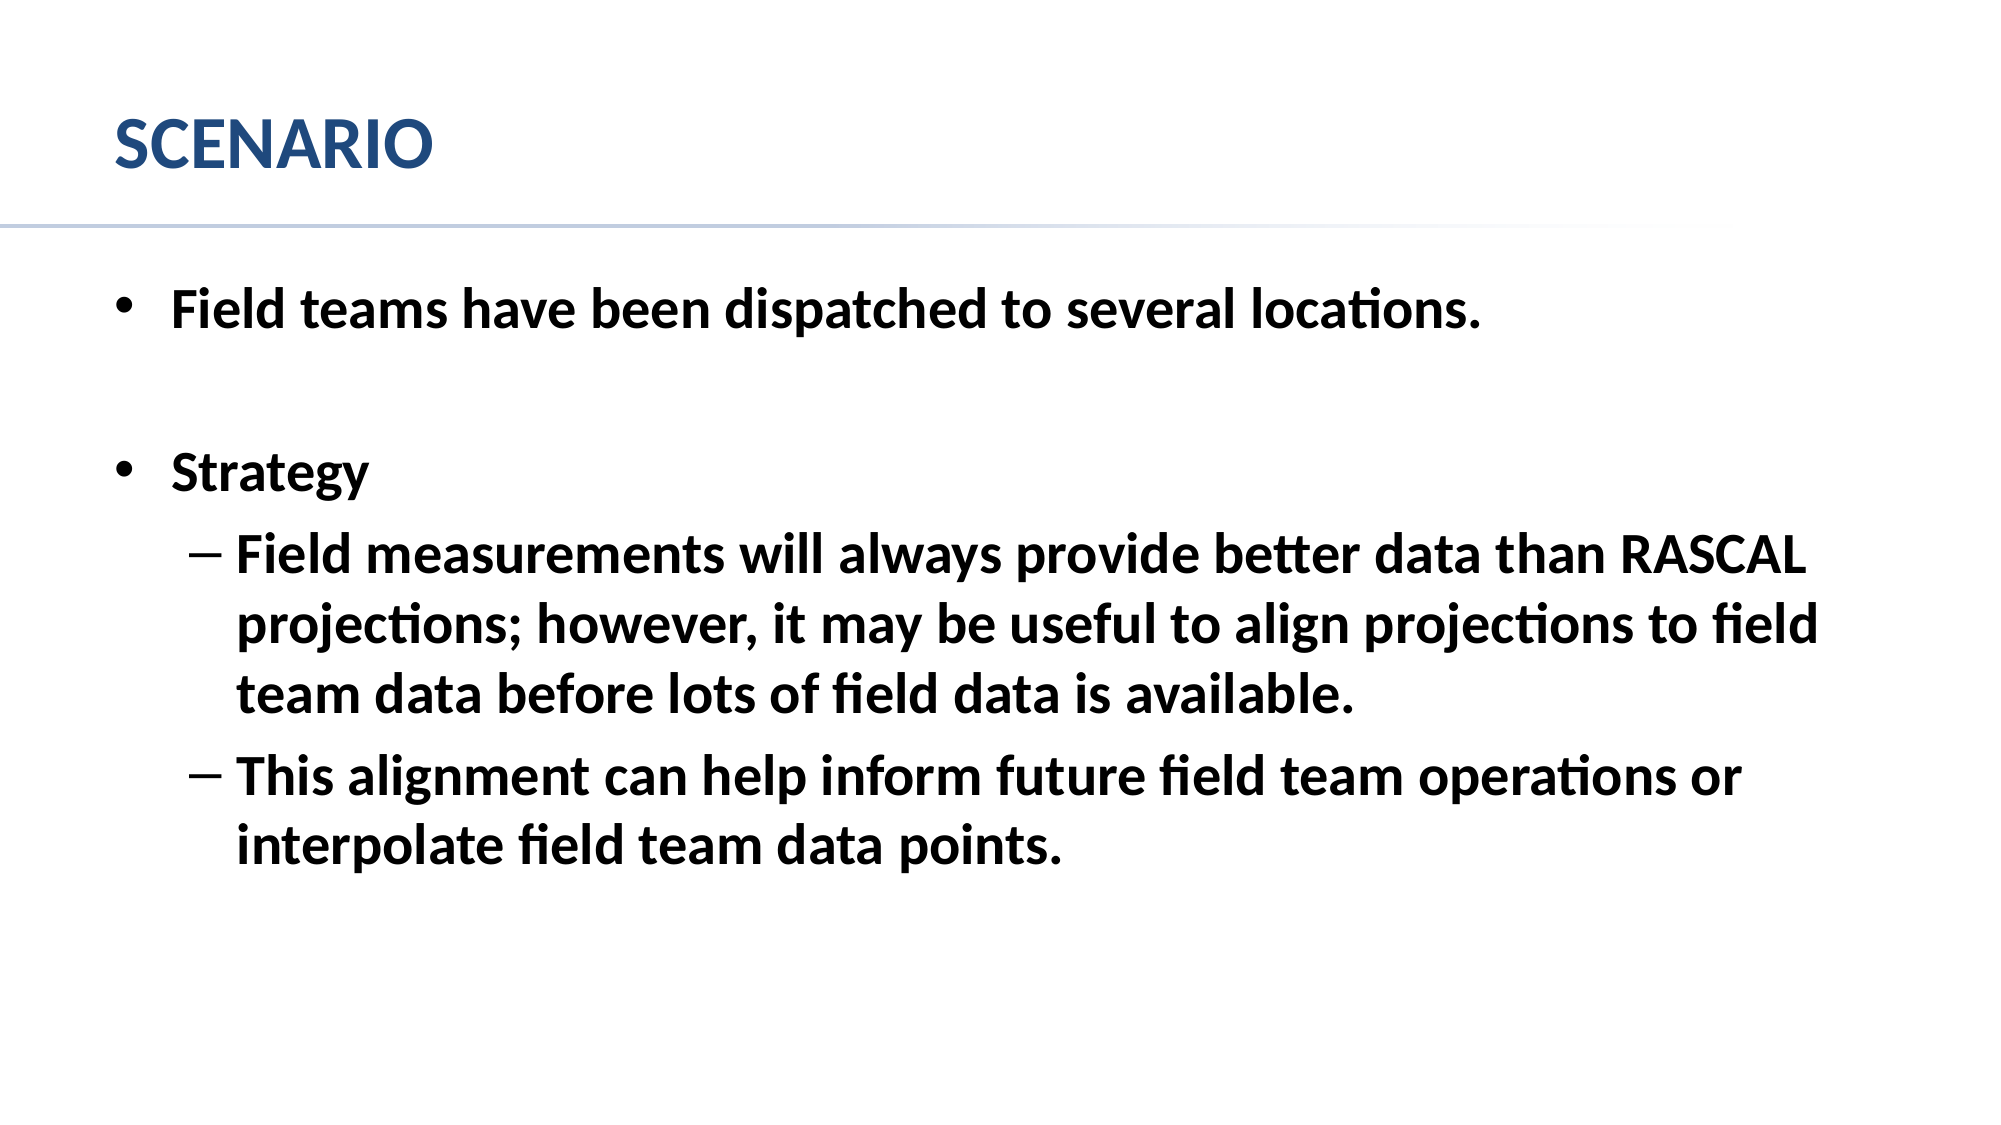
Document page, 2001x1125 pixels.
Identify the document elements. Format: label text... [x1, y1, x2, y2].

list Field teams have been dispatched to several locations. Strategy Field measurements will always provide better data than RASCAL projections; however, it may be useful to align projections to field team data before lots of field data is available. This alignment can help inform future field team operations or interpolate field team data points. [99, 262, 1900, 1075]
title Scenario [99, 45, 1900, 233]
